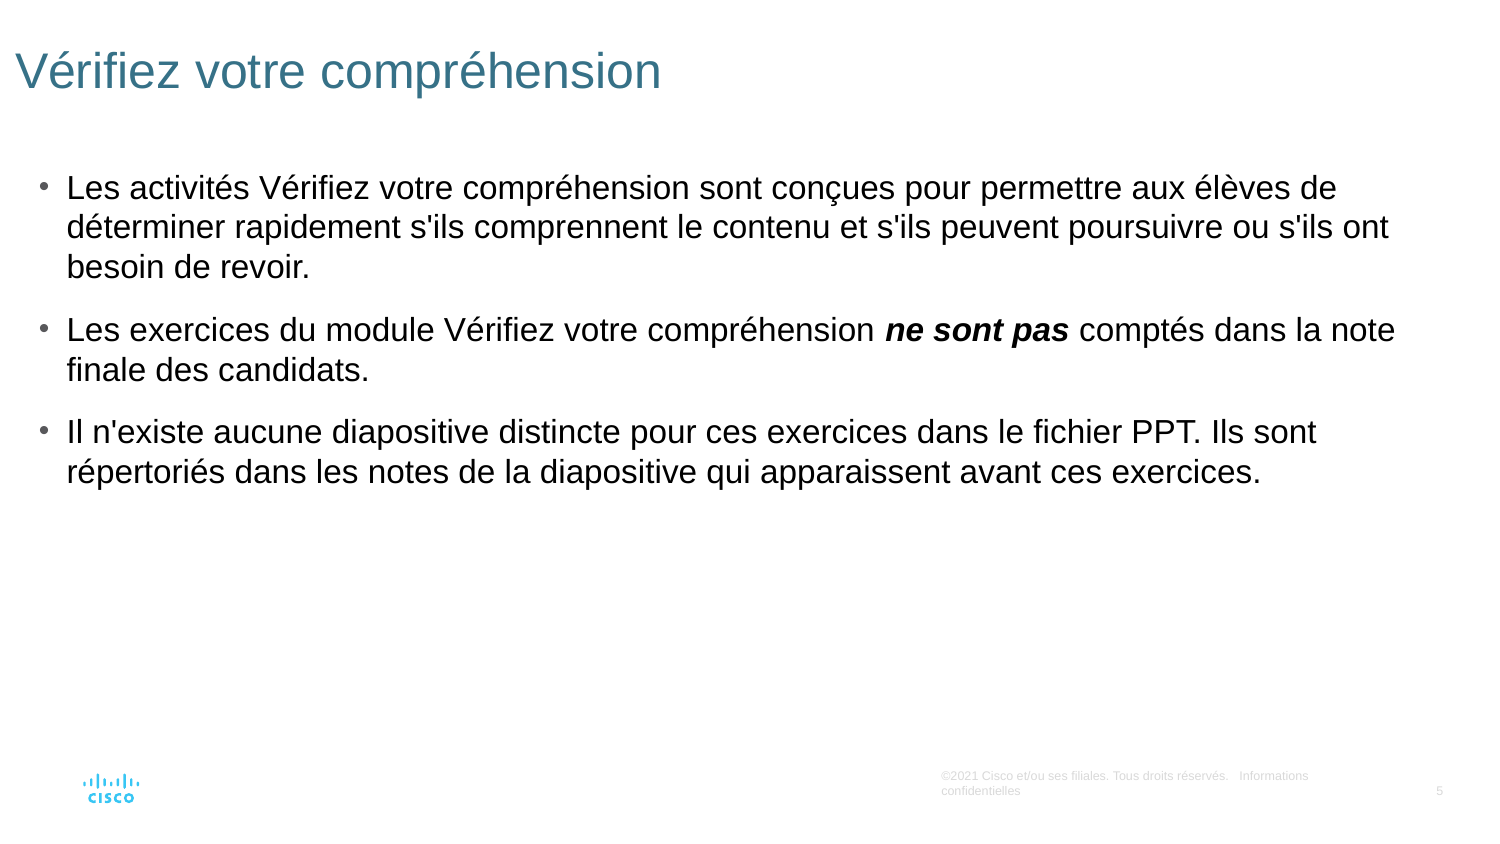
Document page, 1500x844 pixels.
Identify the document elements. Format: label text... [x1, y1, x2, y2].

title Vérifiez votre compréhension [0, 6, 1500, 131]
list Les activités Vérifiez votre compréhension sont conçues pour permettre aux élèves de déterminer rapidement s'ils comprennent le contenu et s'ils peuvent poursuivre ou s'ils ont besoin de revoir. Les exercices du module Vérifiez votre compréhension ne sont pas comptés dans la note finale des candidats. Il n'existe aucune diapositive distincte pour ces exercices dans le fichier PPT. Ils sont répertoriés dans les notes de la diapositive qui apparaissent avant ces exercices. [23, 158, 1481, 757]
